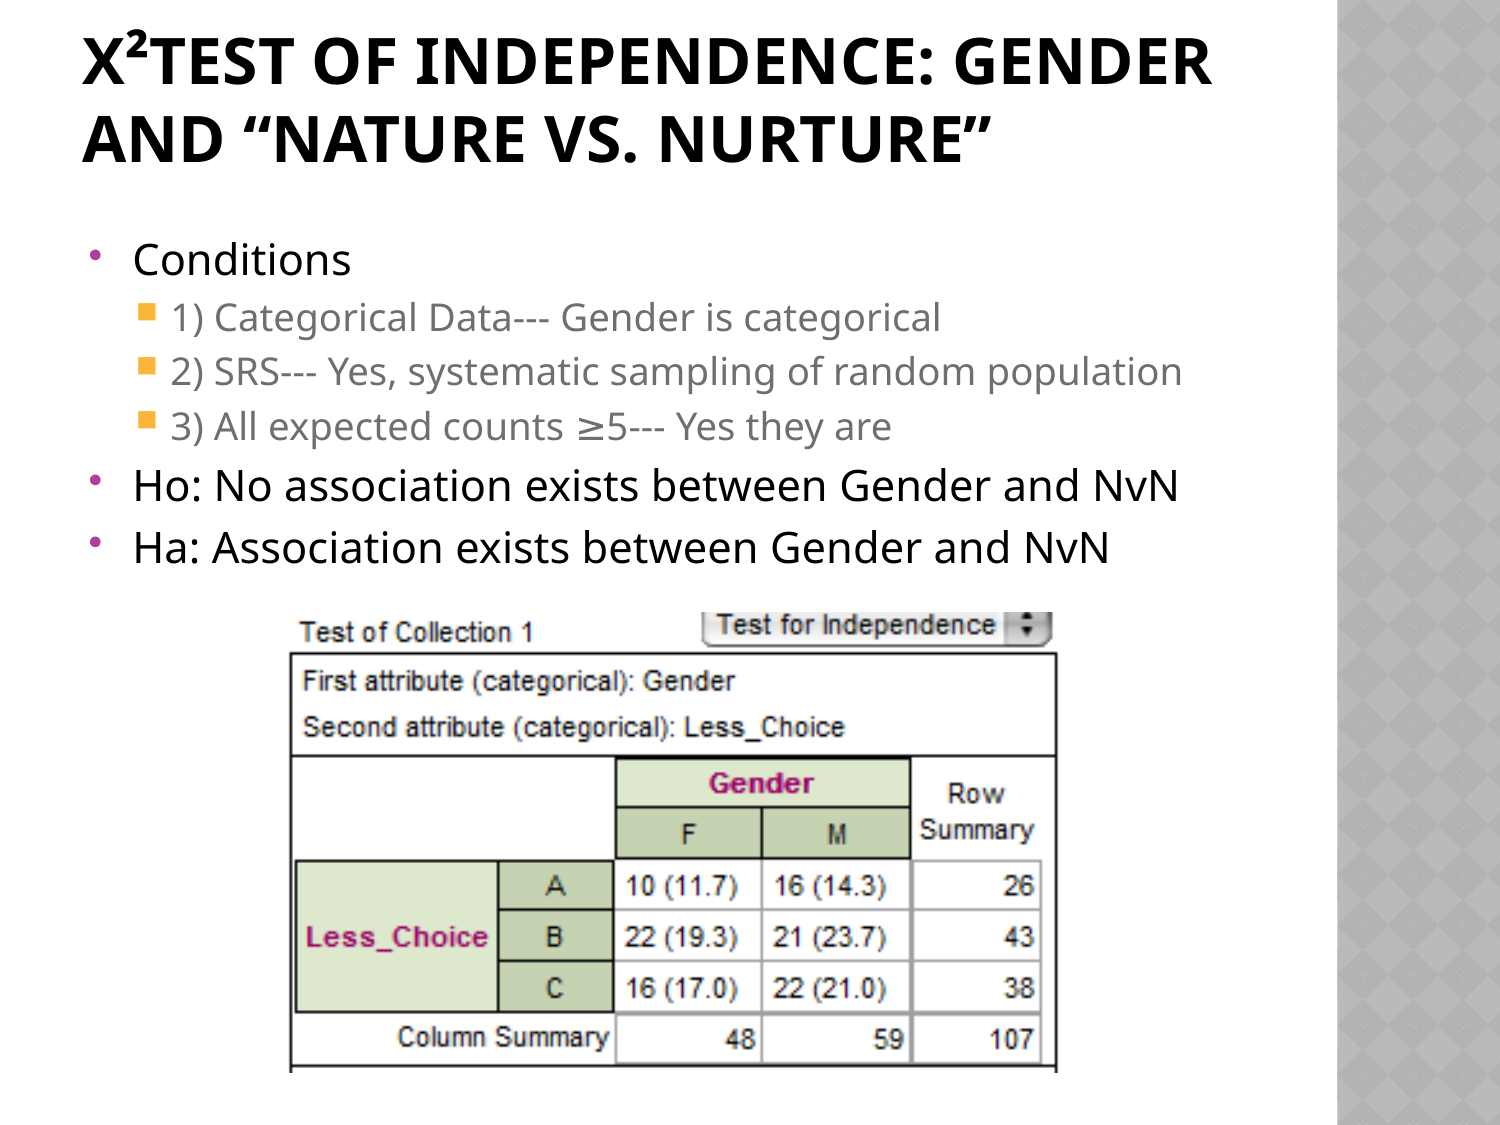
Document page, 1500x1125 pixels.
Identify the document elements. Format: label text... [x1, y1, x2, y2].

picture [274, 612, 1071, 1074]
list Conditions 1) Categorical Data--- Gender is categorical 2) SRS--- Yes, systematic sampling of random population 3) All expected counts ≥5--- Yes they are Ho: No association exists between Gender and NvN Ha: Association exists between Gender and NvN [74, 224, 1263, 638]
title X²Test of independence: Gender and “Nature Vs. Nurture” [75, 0, 1288, 175]
